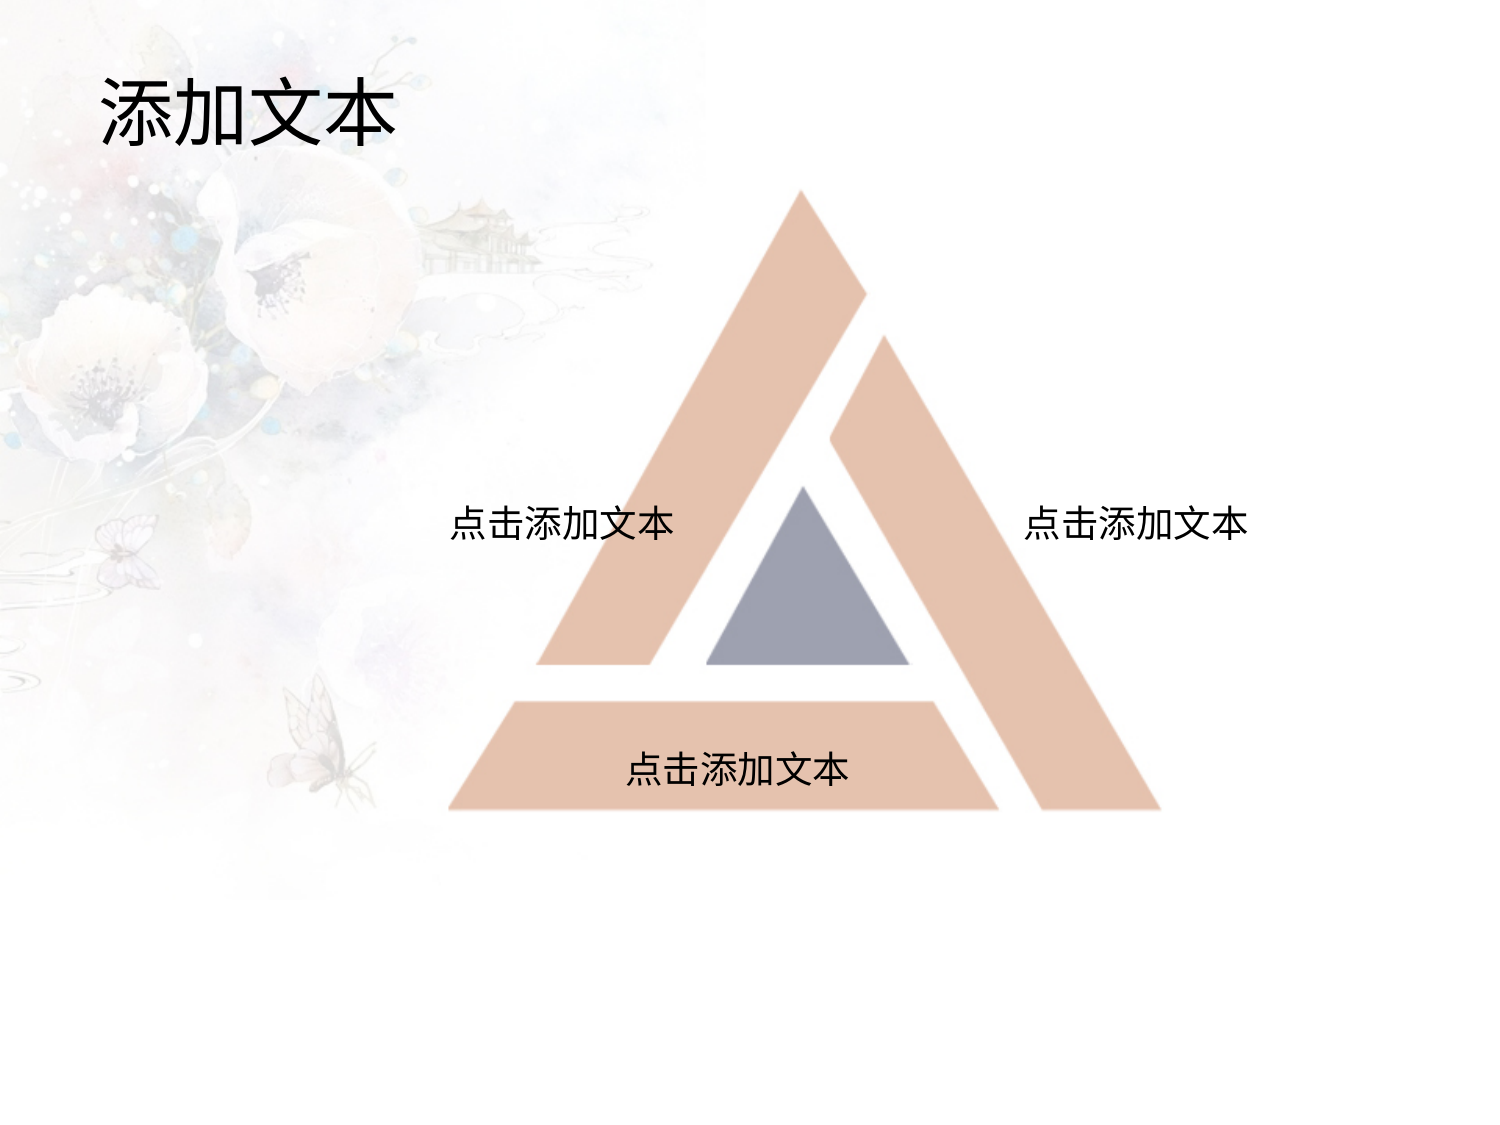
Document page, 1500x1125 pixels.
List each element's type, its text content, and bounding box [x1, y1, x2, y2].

picture [0, 0, 1500, 1125]
text_box 点击添加文本 [1009, 492, 1264, 552]
text_box 点击添加文本 [610, 738, 866, 798]
text_box 点击添加文本 [434, 492, 690, 552]
text_box 添加文本 [83, 58, 414, 164]
